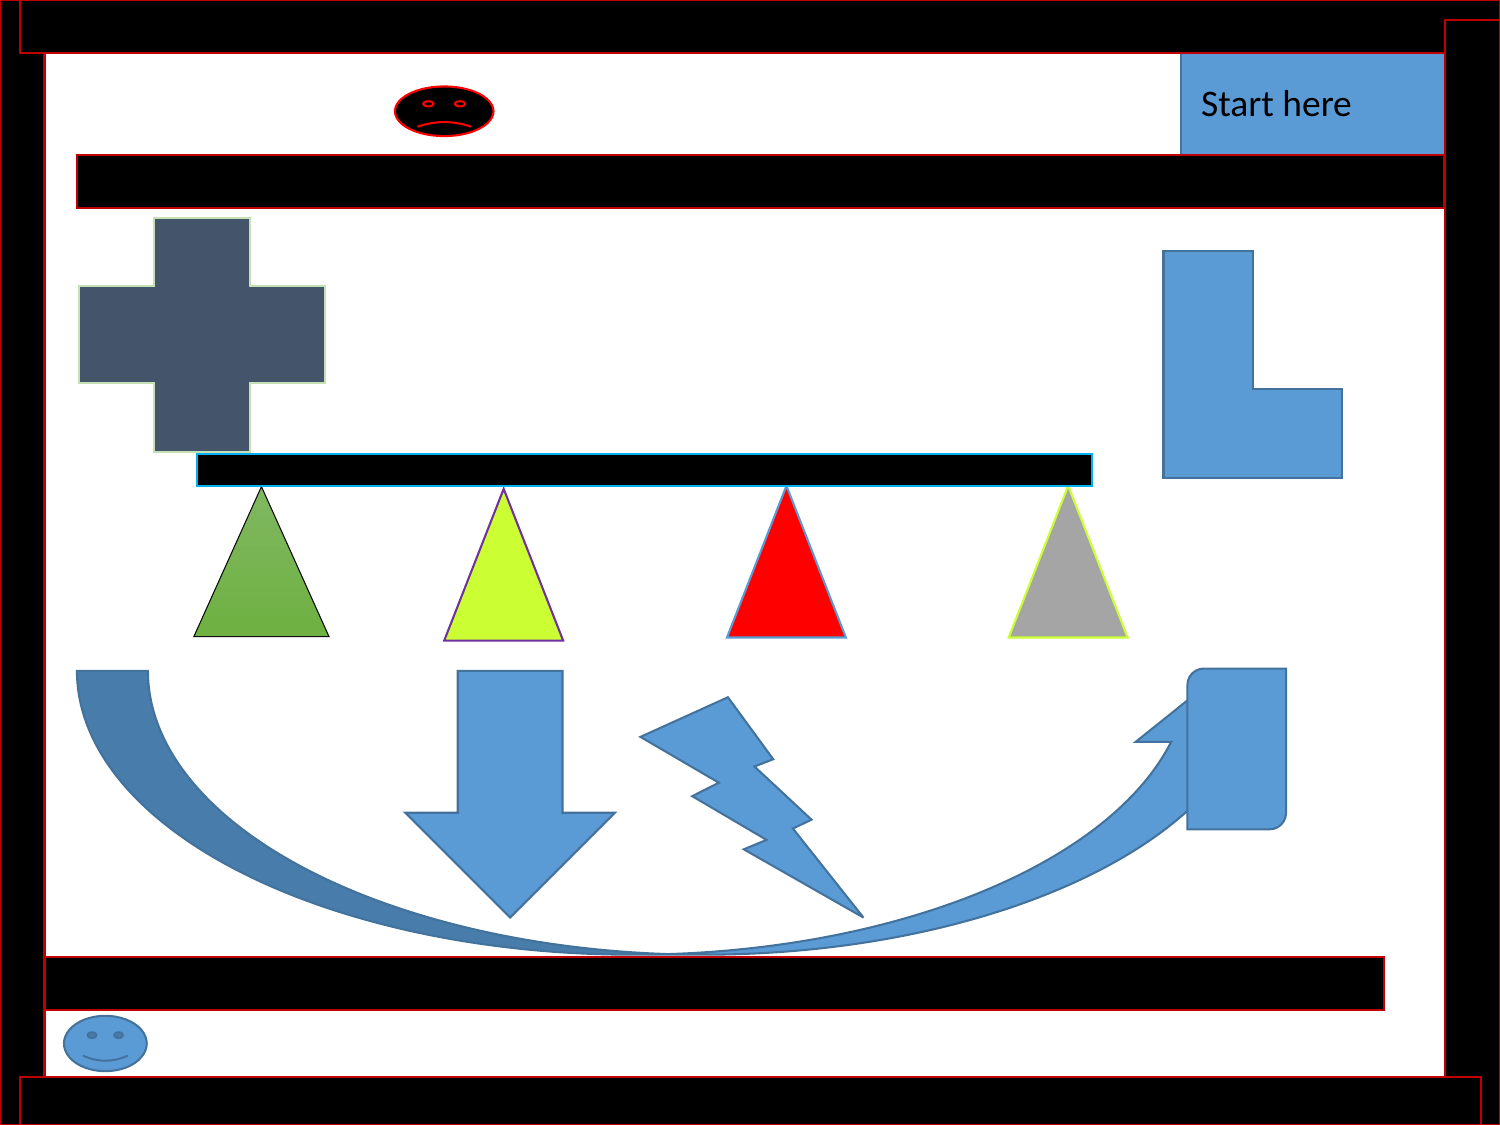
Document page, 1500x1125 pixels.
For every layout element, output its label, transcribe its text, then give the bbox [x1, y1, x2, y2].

text_box [62, 1014, 148, 1073]
text_box [19, 1076, 1482, 1125]
text_box [1162, 250, 1343, 479]
text_box [1186, 667, 1288, 831]
text_box [75, 669, 1186, 956]
text_box [402, 669, 618, 919]
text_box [193, 485, 1128, 641]
text_box [76, 154, 1446, 209]
text_box [44, 956, 1385, 1011]
text_box [78, 217, 326, 453]
text_box Start here [1186, 71, 1440, 132]
text_box [1444, 19, 1500, 1125]
text_box [19, 0, 1500, 54]
text_box [1180, 54, 1444, 154]
text_box [196, 453, 1093, 485]
text_box [393, 85, 495, 138]
text_box [0, 0, 46, 1125]
text_box [638, 695, 865, 919]
